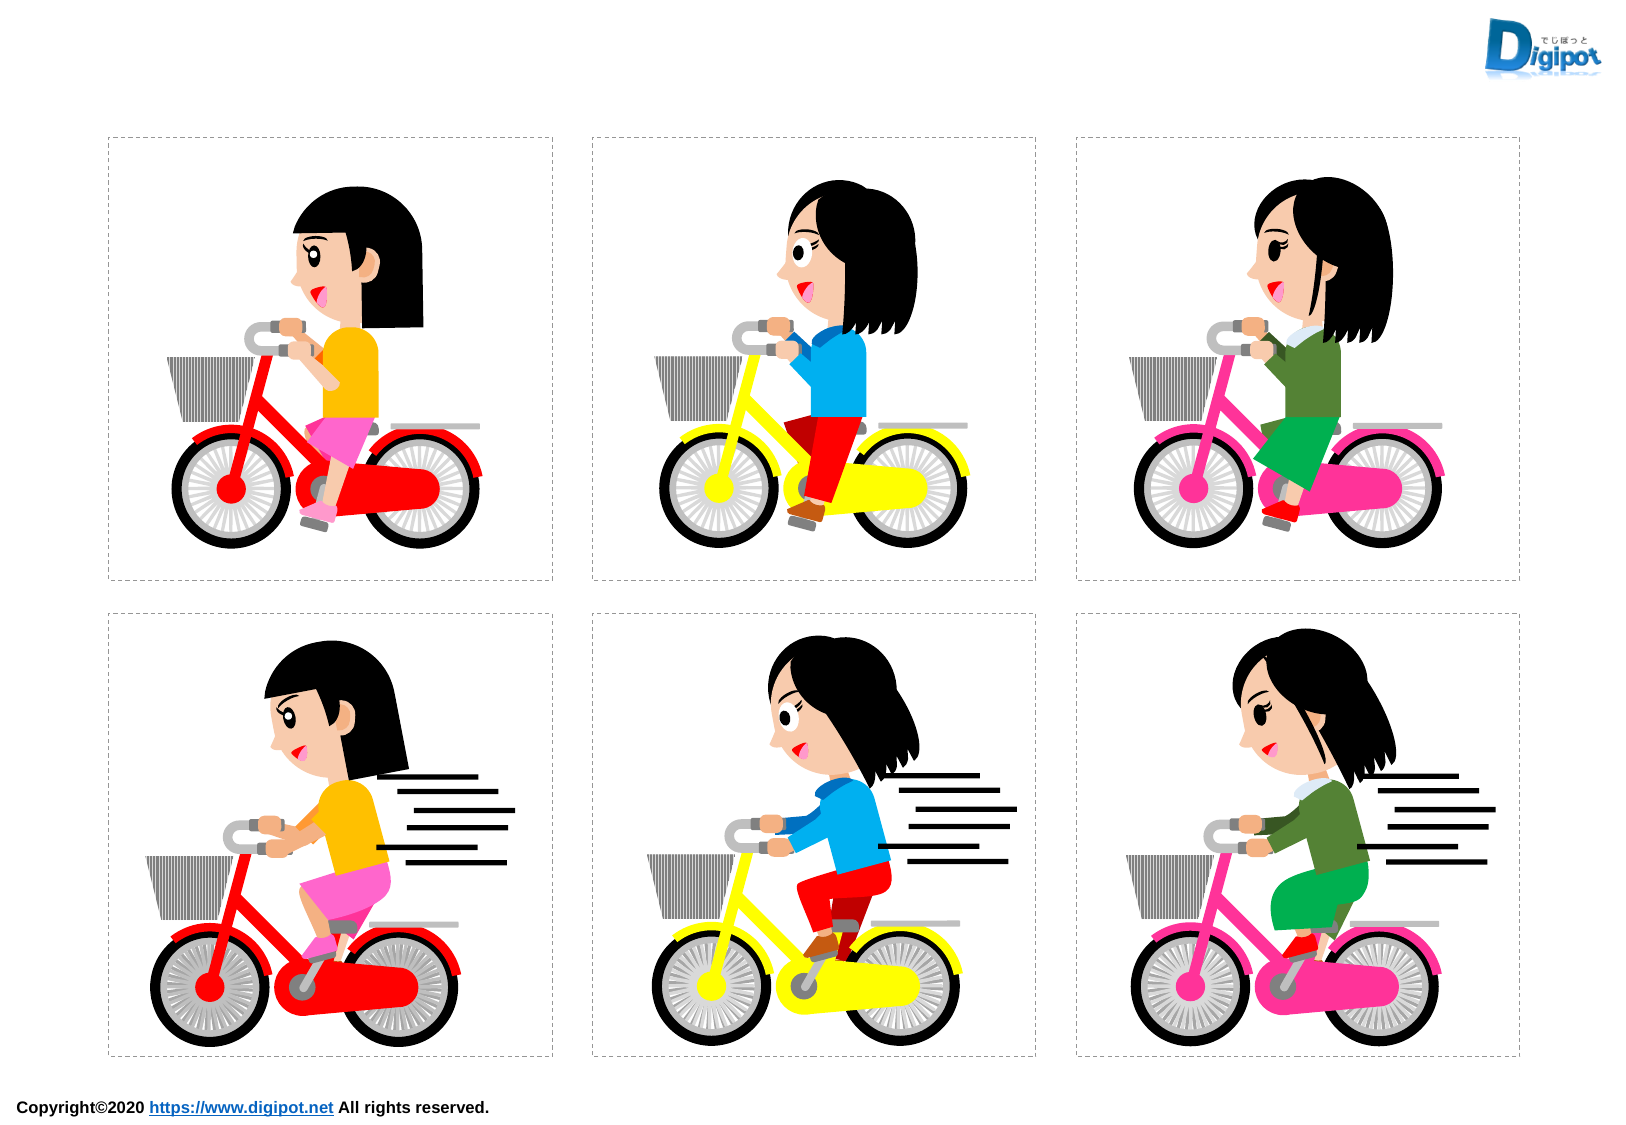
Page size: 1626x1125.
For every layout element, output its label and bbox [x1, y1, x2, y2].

text_box [145, 640, 516, 1051]
text_box [1125, 635, 1496, 1050]
picture [1485, 18, 1602, 82]
text_box [1128, 183, 1447, 552]
text_box [654, 181, 972, 552]
text_box [166, 186, 484, 553]
text_box [646, 633, 1017, 1050]
